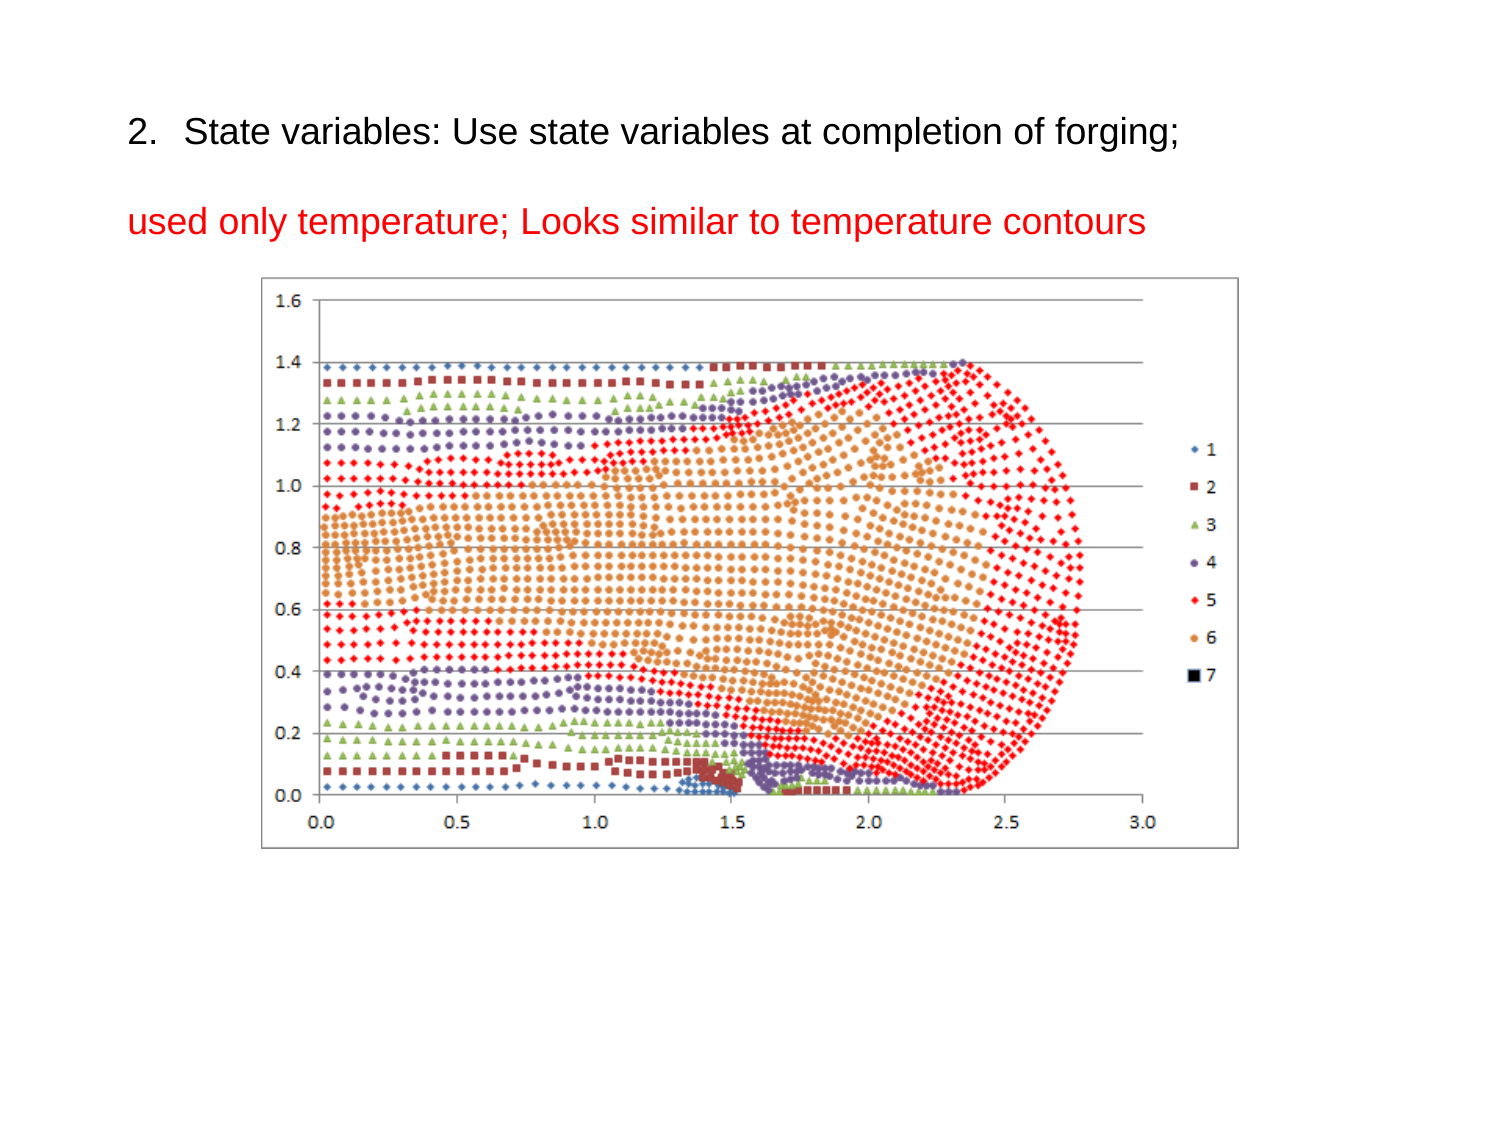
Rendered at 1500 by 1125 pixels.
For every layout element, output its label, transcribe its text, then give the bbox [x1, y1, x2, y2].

picture [261, 276, 1239, 849]
text_box State variables: Use state variables at completion of forging; used only temperature; Looks similar to temperature contours [112, 99, 1325, 295]
